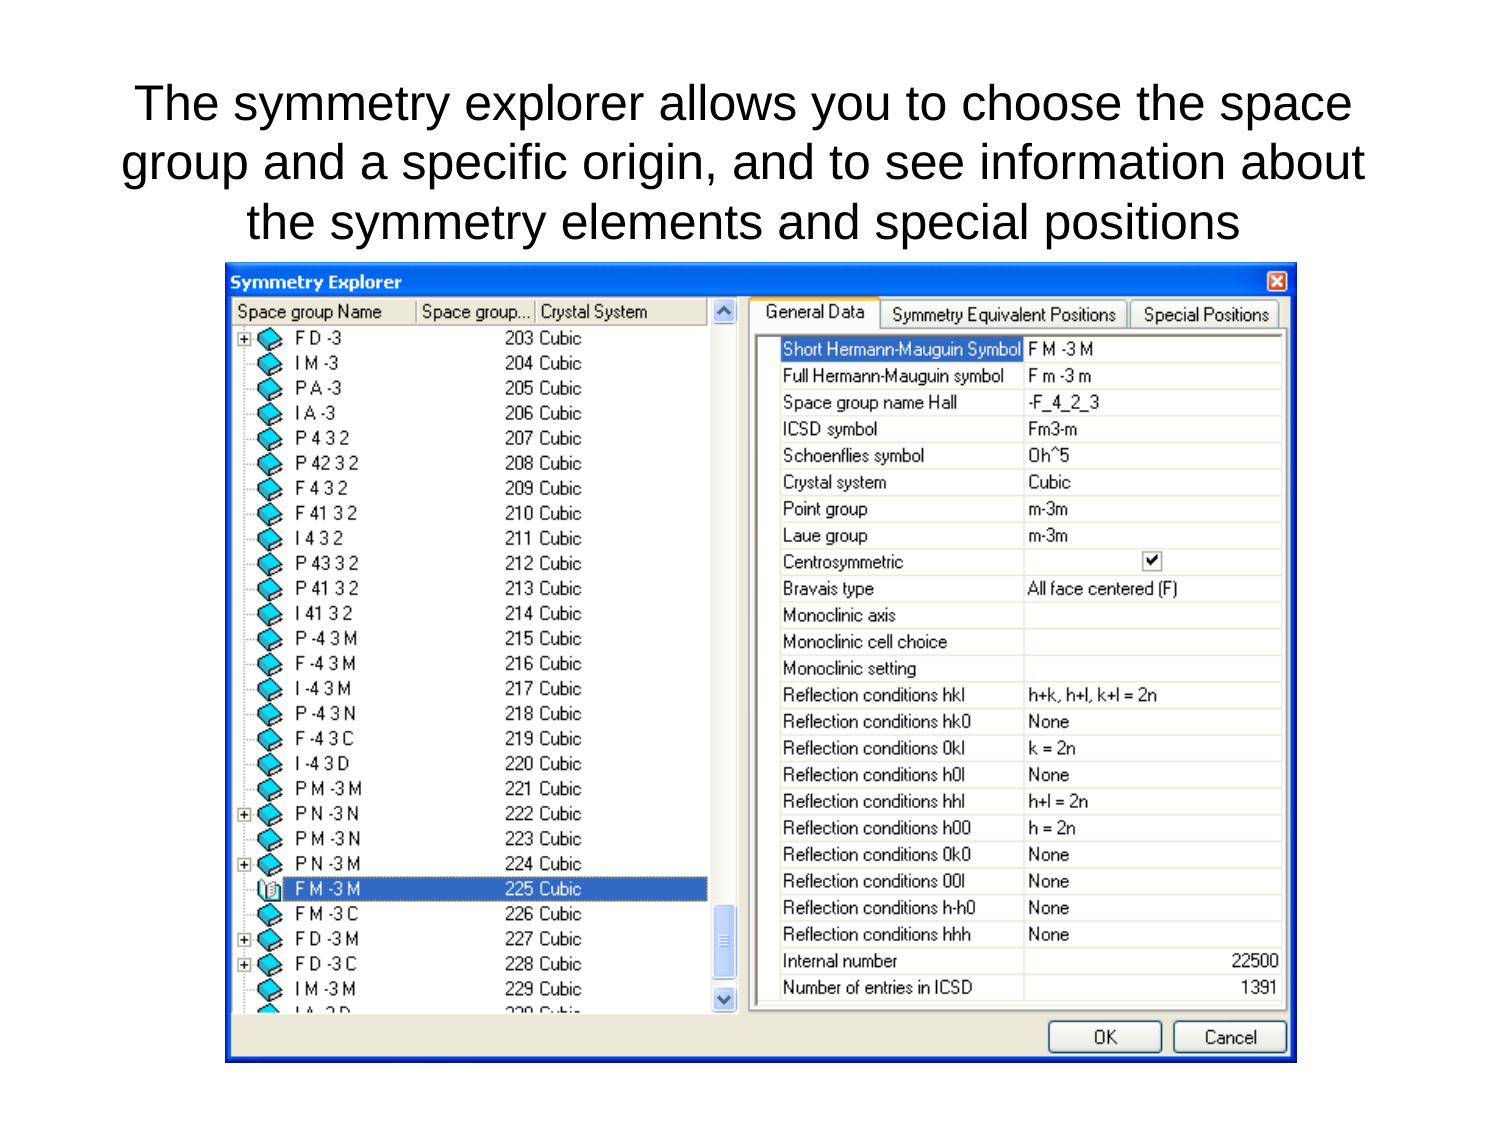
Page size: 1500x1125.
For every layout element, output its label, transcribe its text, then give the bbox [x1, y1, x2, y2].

title The symmetry explorer allows you to choose the space group and a specific origin, and to see information about the symmetry elements and special positions [75, 45, 1413, 275]
picture [224, 262, 1297, 1063]
